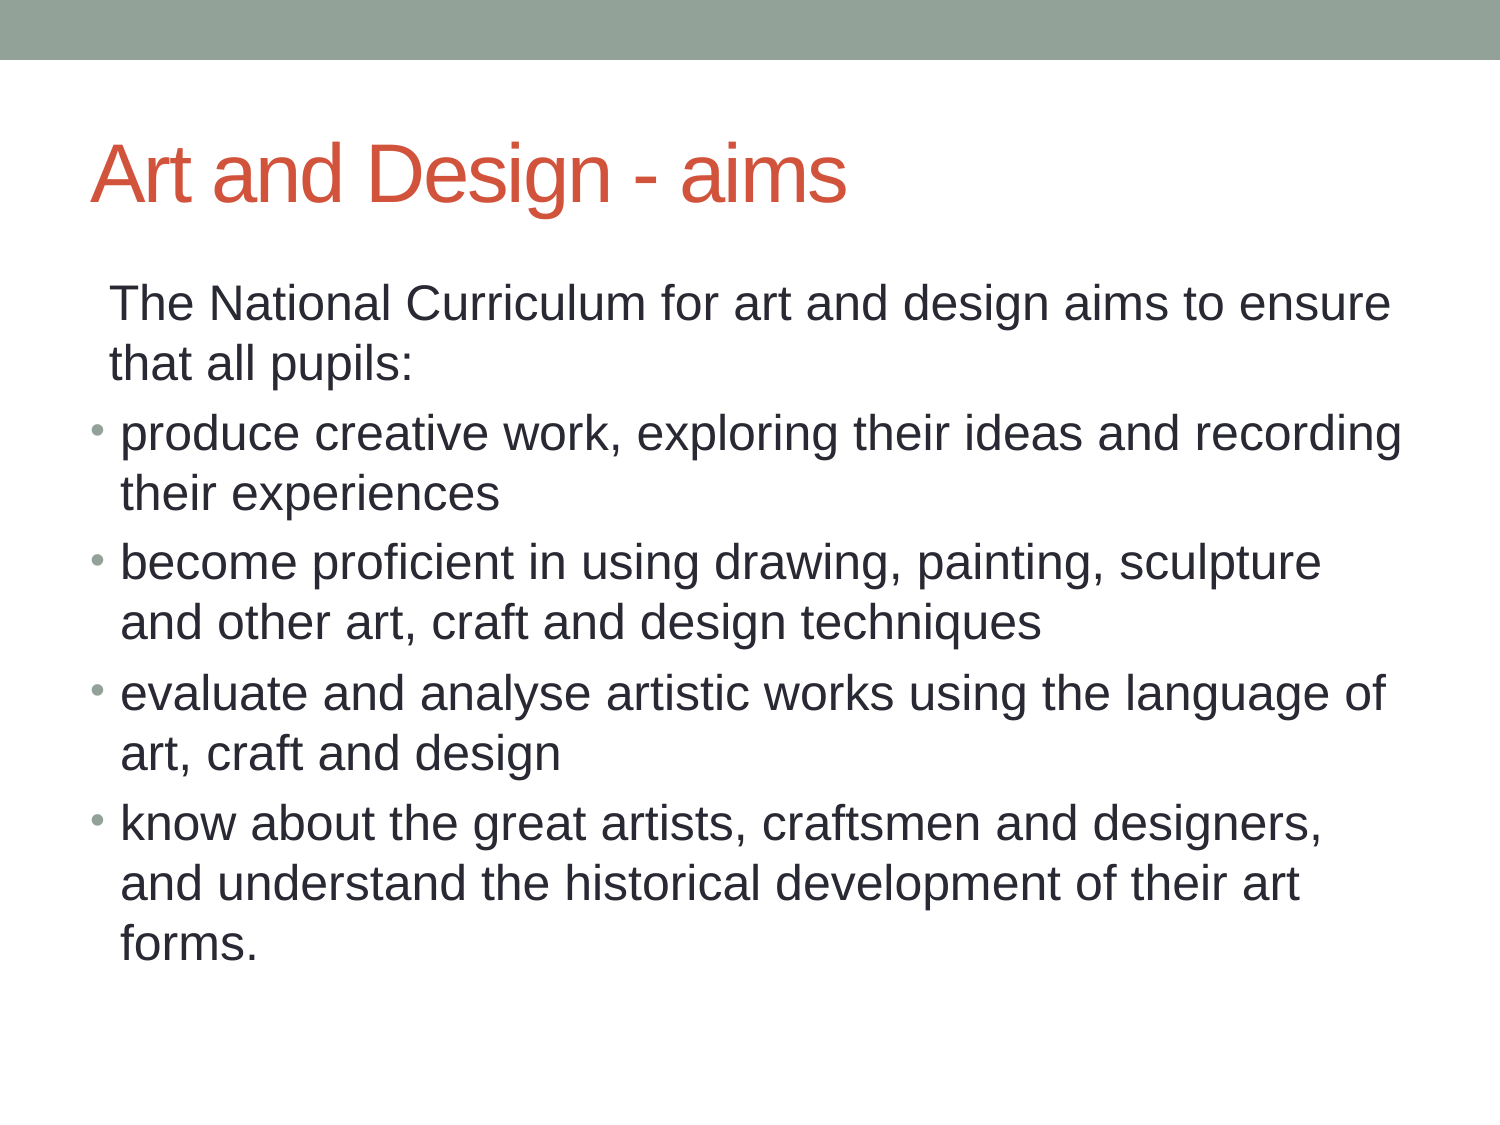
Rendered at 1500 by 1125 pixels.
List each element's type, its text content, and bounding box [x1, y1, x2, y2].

list The National Curriculum for art and design aims to ensure that all pupils: produce creative work, exploring their ideas and recording their experiences become proficient in using drawing, painting, sculpture and other art, craft and design techniques evaluate and analyse artistic works using the language of art, craft and design know about the great artists, craftsmen and designers, and understand the historical development of their art forms. [75, 262, 1425, 1063]
title Art and Design - aims [75, 87, 1425, 250]
